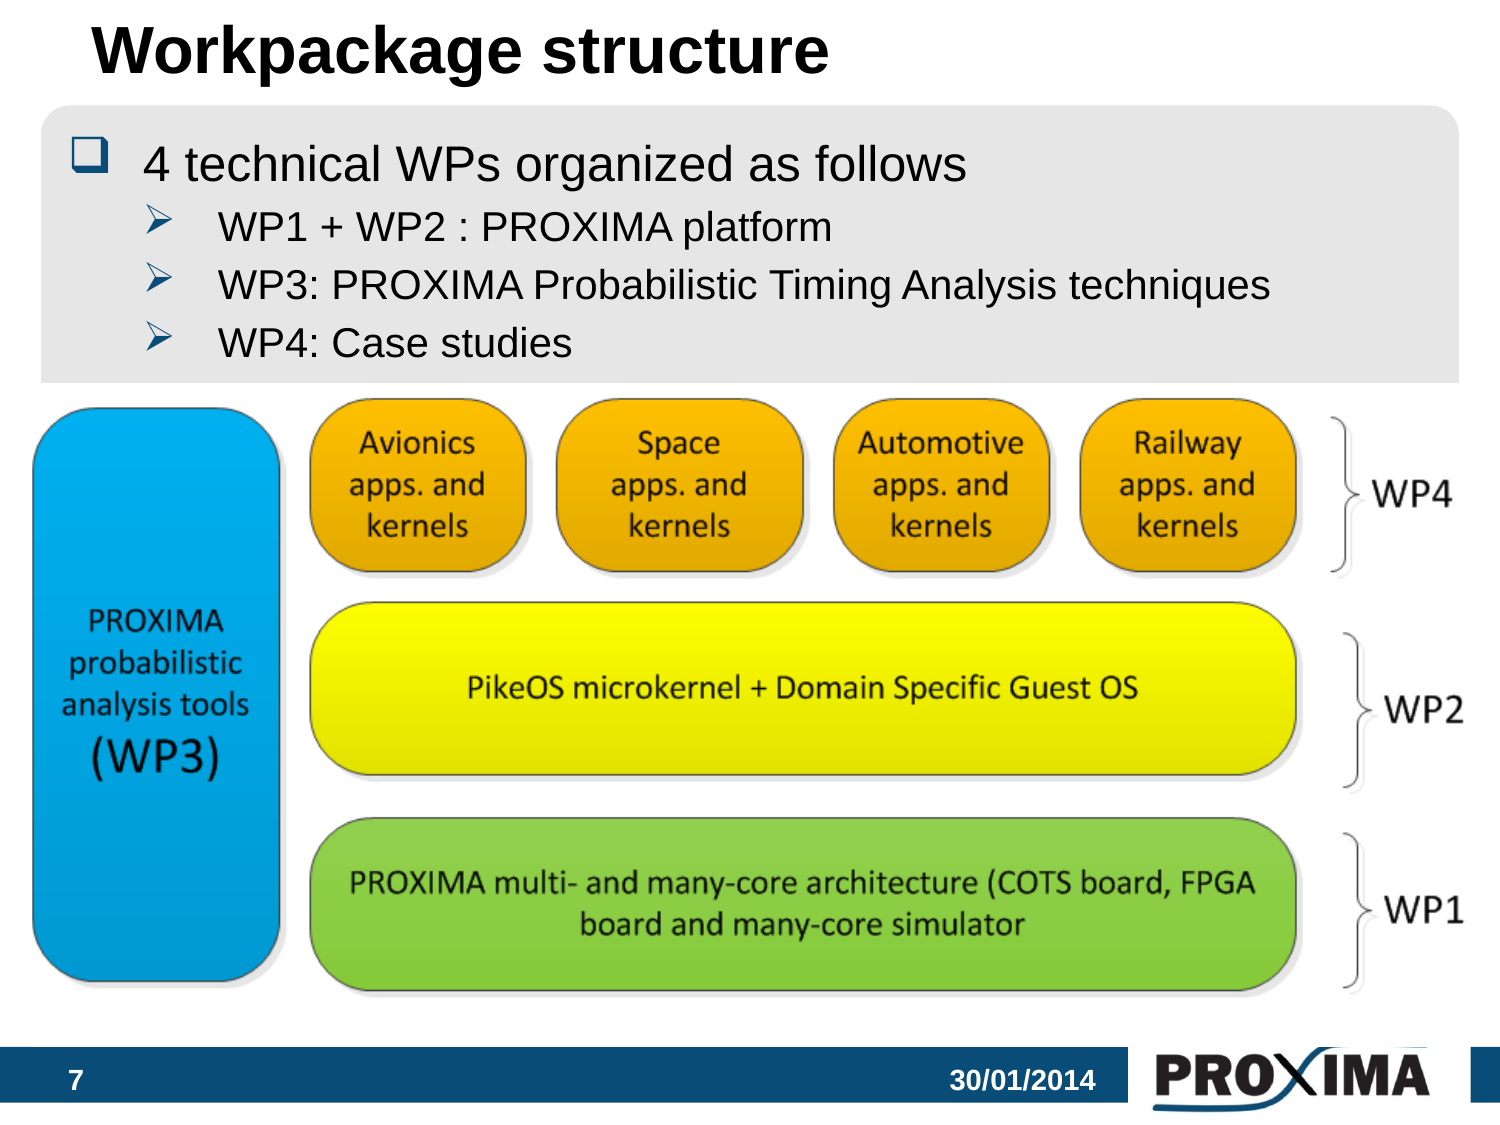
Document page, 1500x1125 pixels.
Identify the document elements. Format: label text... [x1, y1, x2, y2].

picture [31, 383, 1471, 1115]
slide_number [53, 1055, 1117, 1103]
list 4 technical WPs organized as follows WP1 + WP2 : PROXIMA platform WP3: PROXIMA Probabilistic Timing Analysis techniques WP4: Case studies [53, 101, 1459, 381]
title Workpackage structure [76, 0, 1459, 101]
